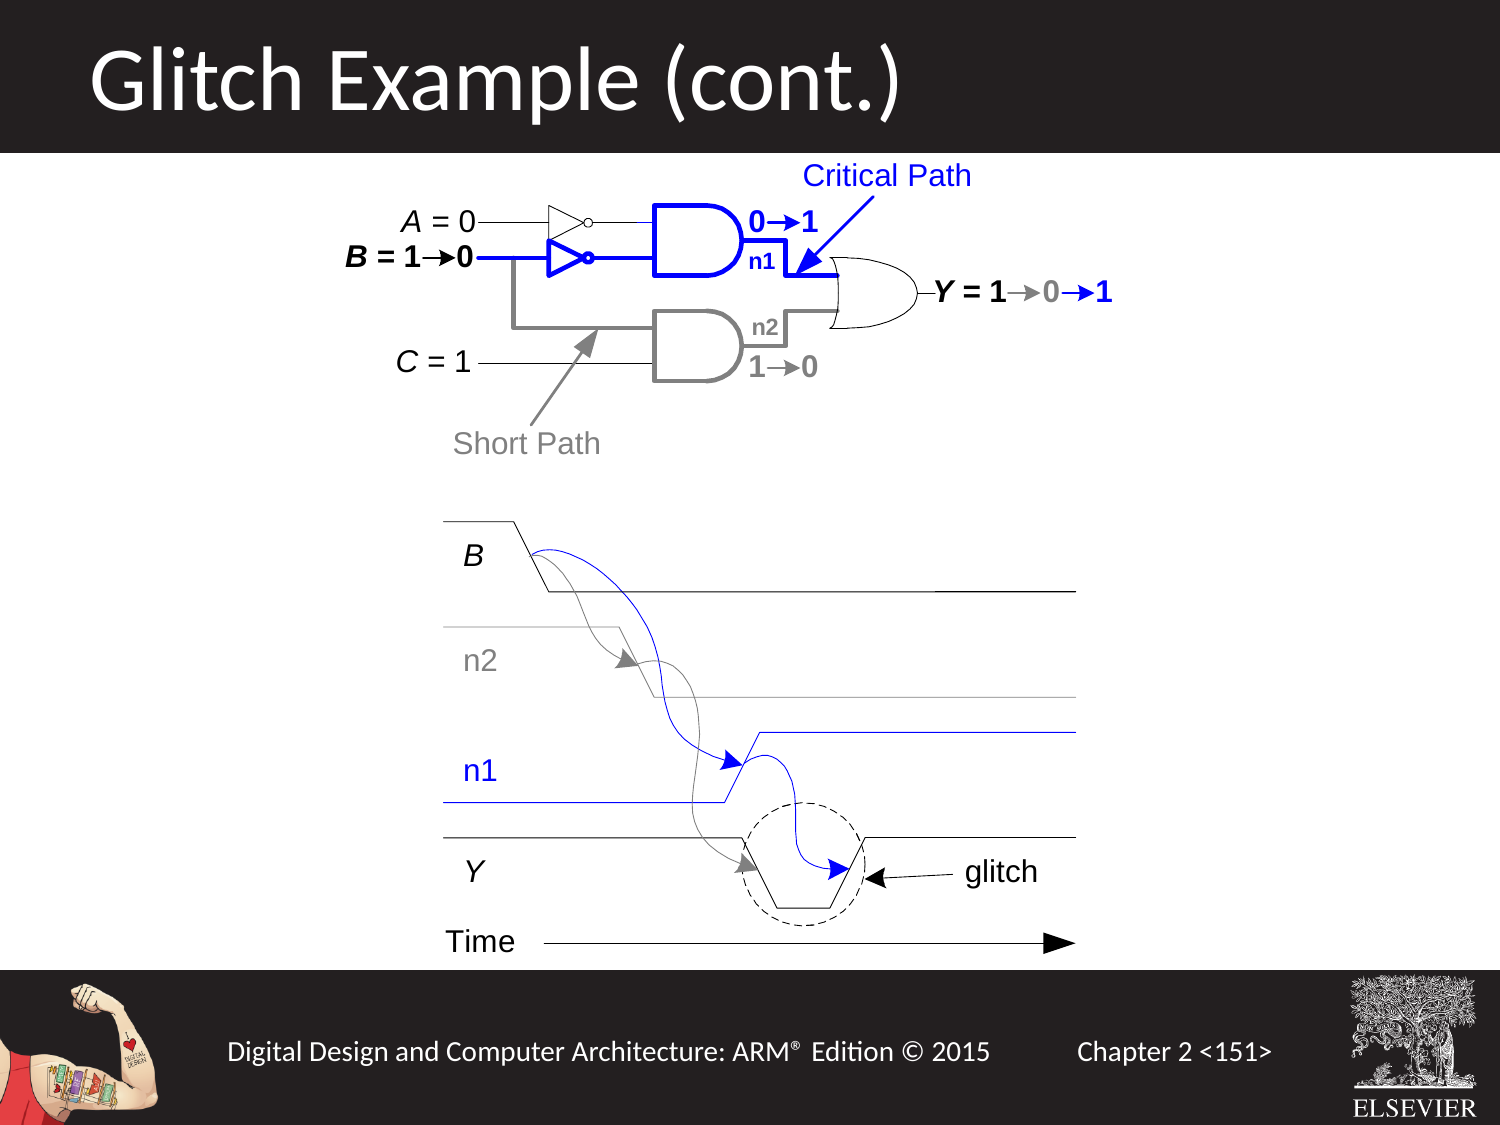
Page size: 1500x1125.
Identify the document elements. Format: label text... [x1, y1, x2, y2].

text_box Glitch Example (cont.) [75, 11, 1375, 136]
picture [1350, 974, 1477, 1117]
picture [0, 979, 163, 1125]
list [324, 137, 1133, 982]
